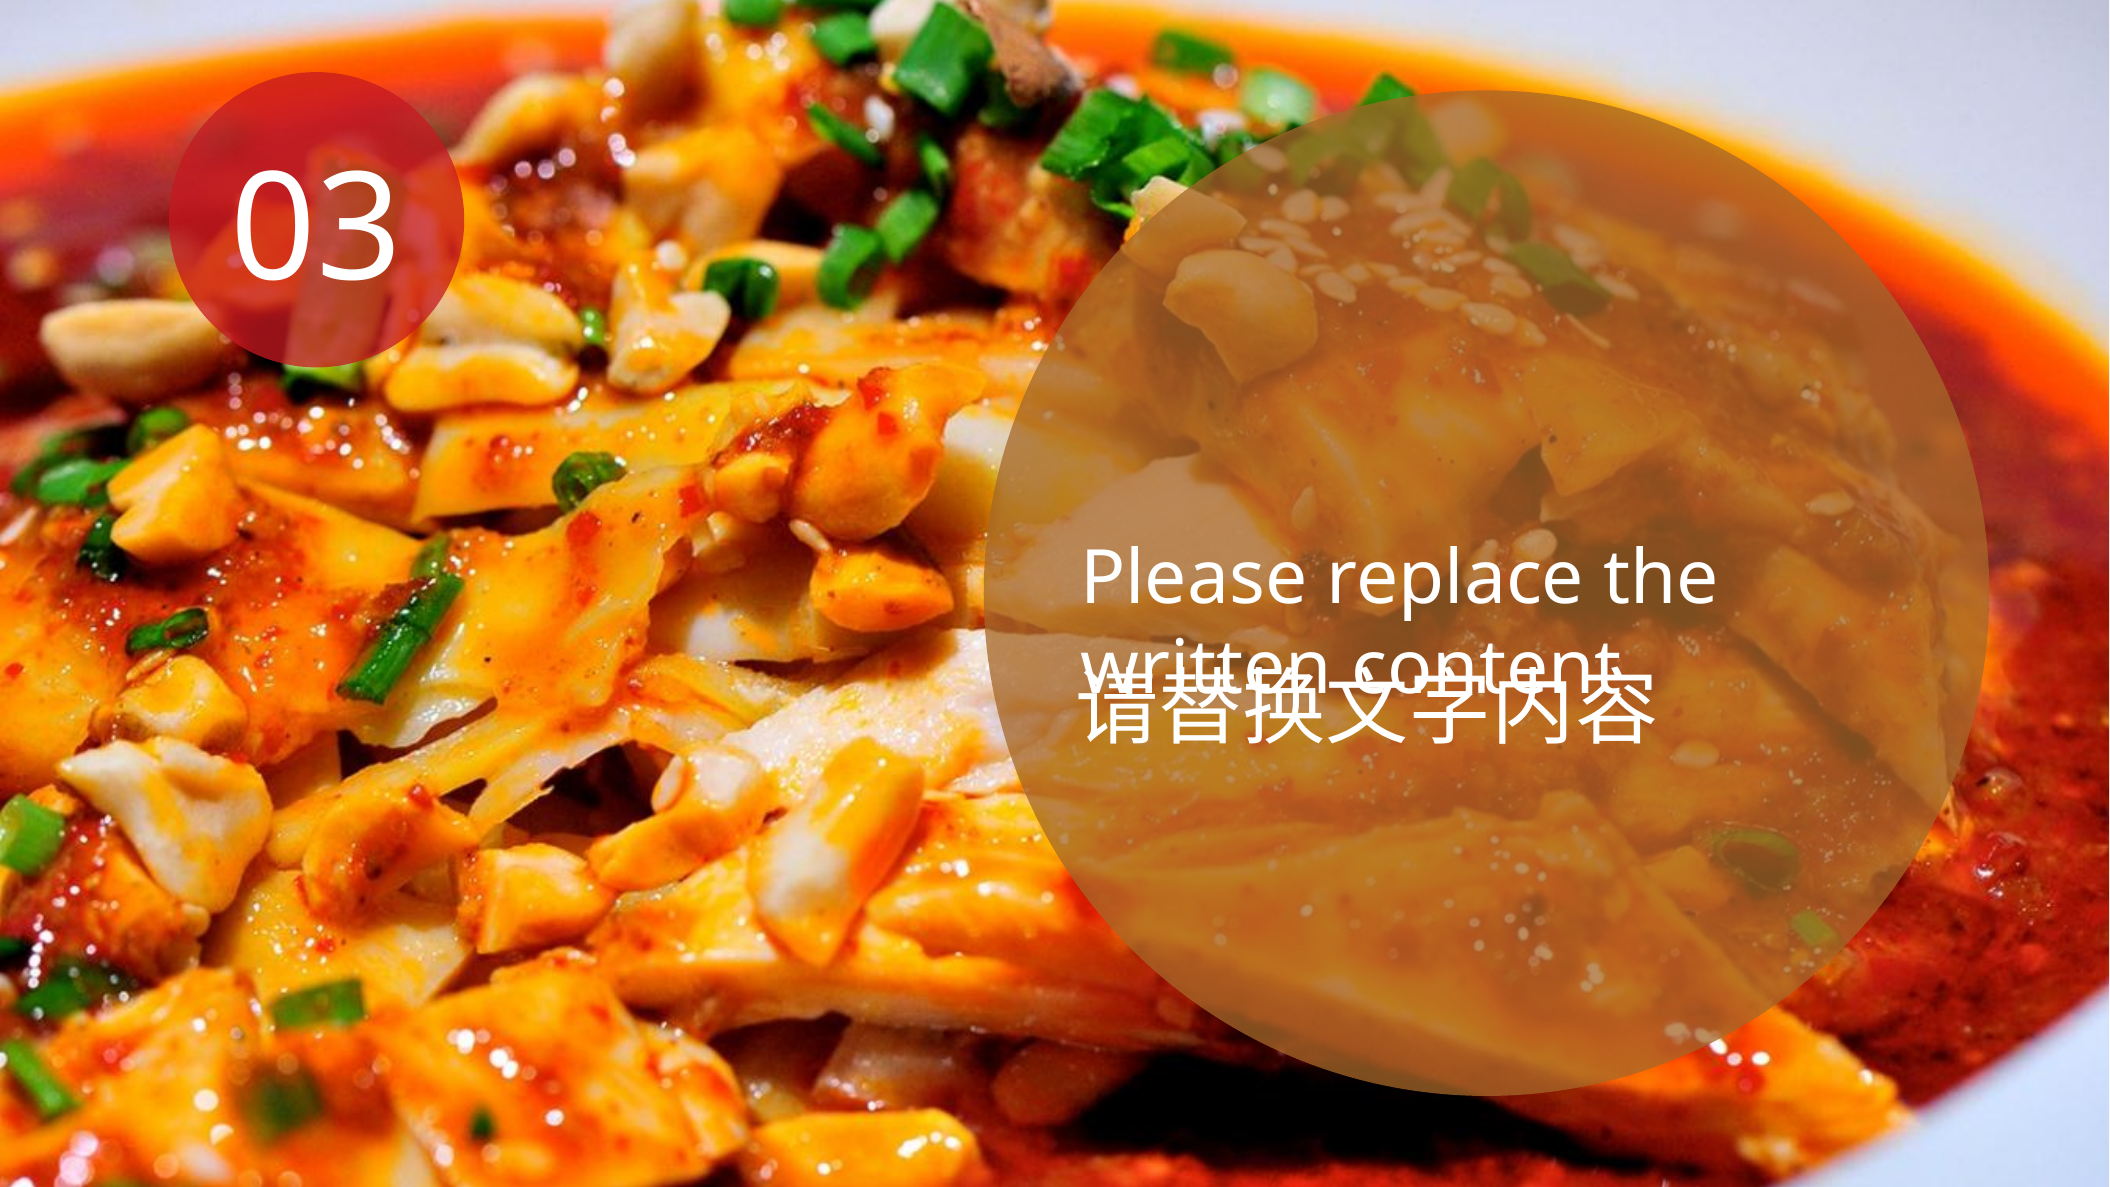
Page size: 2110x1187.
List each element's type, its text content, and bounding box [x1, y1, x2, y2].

text_box [0, 0, 2110, 1187]
text_box Please replace the written content [1065, 521, 1973, 716]
text_box [982, 89, 1991, 1097]
text_box 请替换文字内容 [1033, 627, 1673, 762]
text_box 03 [167, 71, 466, 369]
